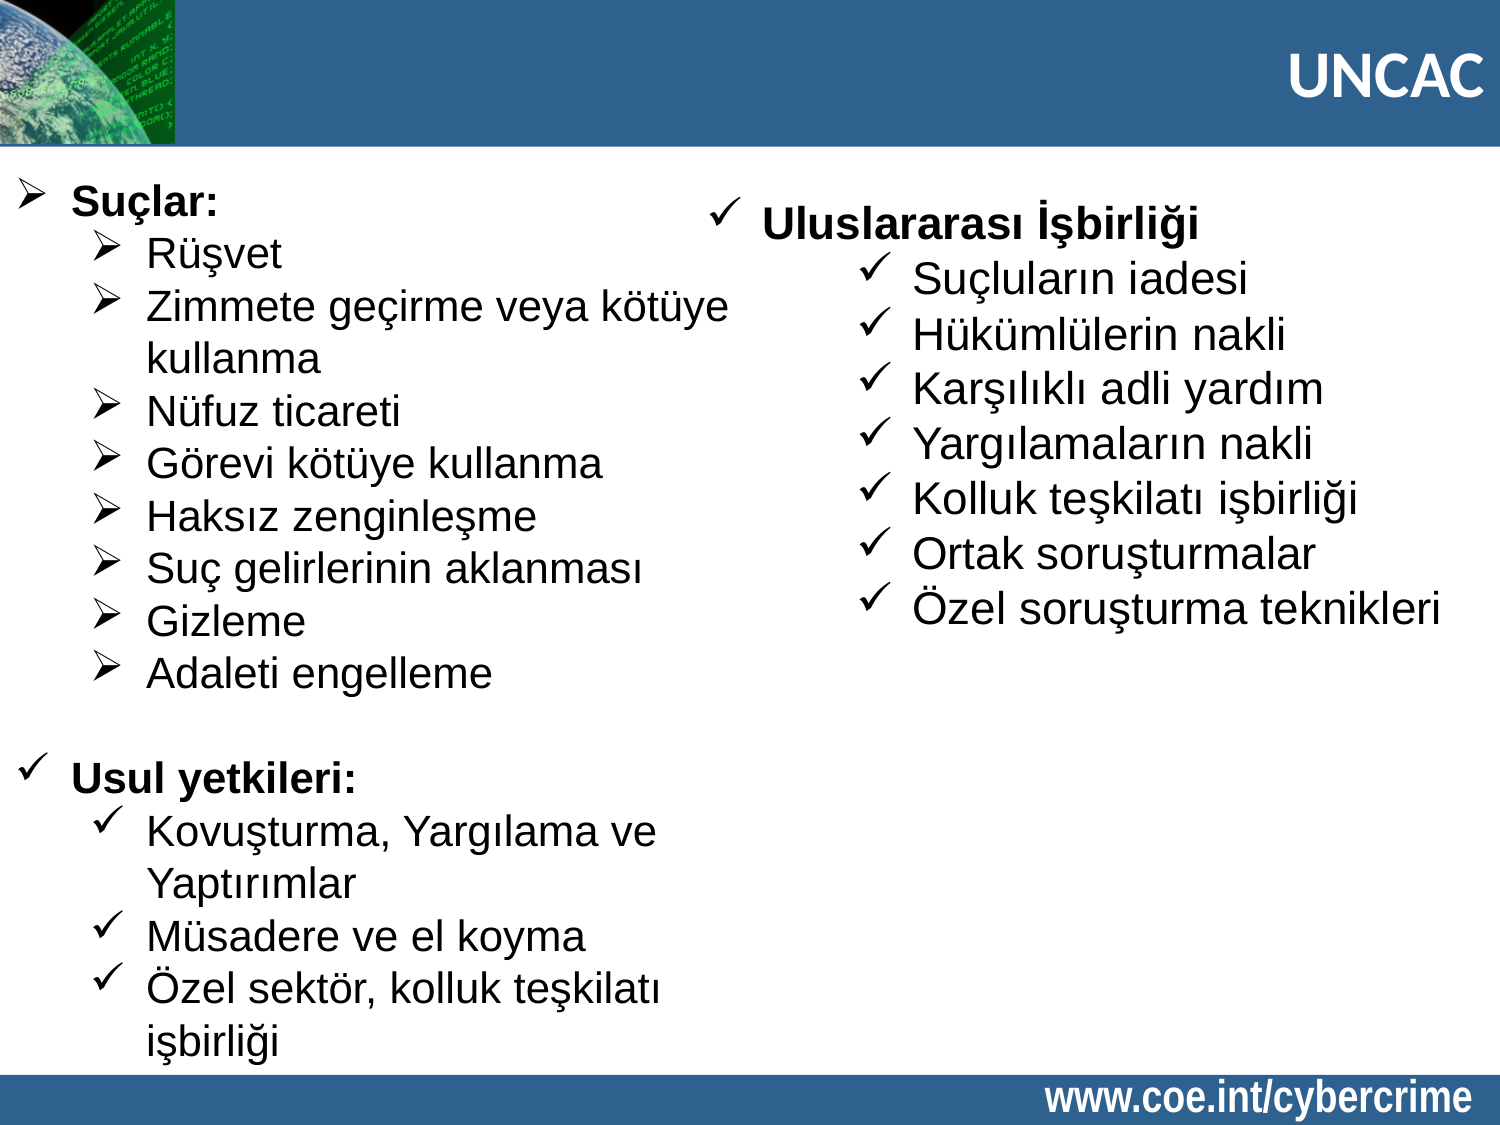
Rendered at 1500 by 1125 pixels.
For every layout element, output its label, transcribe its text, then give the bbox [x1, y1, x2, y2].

text_box Uluslararası İşbirliği Suçluların iadesi Hükümlülerin nakli Karşılıklı adli yardım Yargılamaların nakli Kolluk teşkilatı işbirliği Ortak soruşturmalar Özel soruşturma teknikleri [691, 186, 1500, 642]
text_box UNCAC [177, 0, 1500, 149]
text_box Suçlar: Rüşvet Zimmete geçirme veya kötüye kullanma Nüfuz ticareti Görevi kötüye kullanma Haksız zenginleşme Suç gelirlerinin aklanması Gizleme Adaleti engelleme Usul yetkileri: Kovuşturma, Yargılama ve Yaptırımlar Müsadere ve el koyma Özel sektör, kolluk teşkilatı işbirliği [0, 165, 809, 1125]
picture [0, 0, 175, 144]
text_box [809, 1073, 1030, 1125]
text_box www.coe.int/cybercrime [1030, 1059, 1500, 1125]
